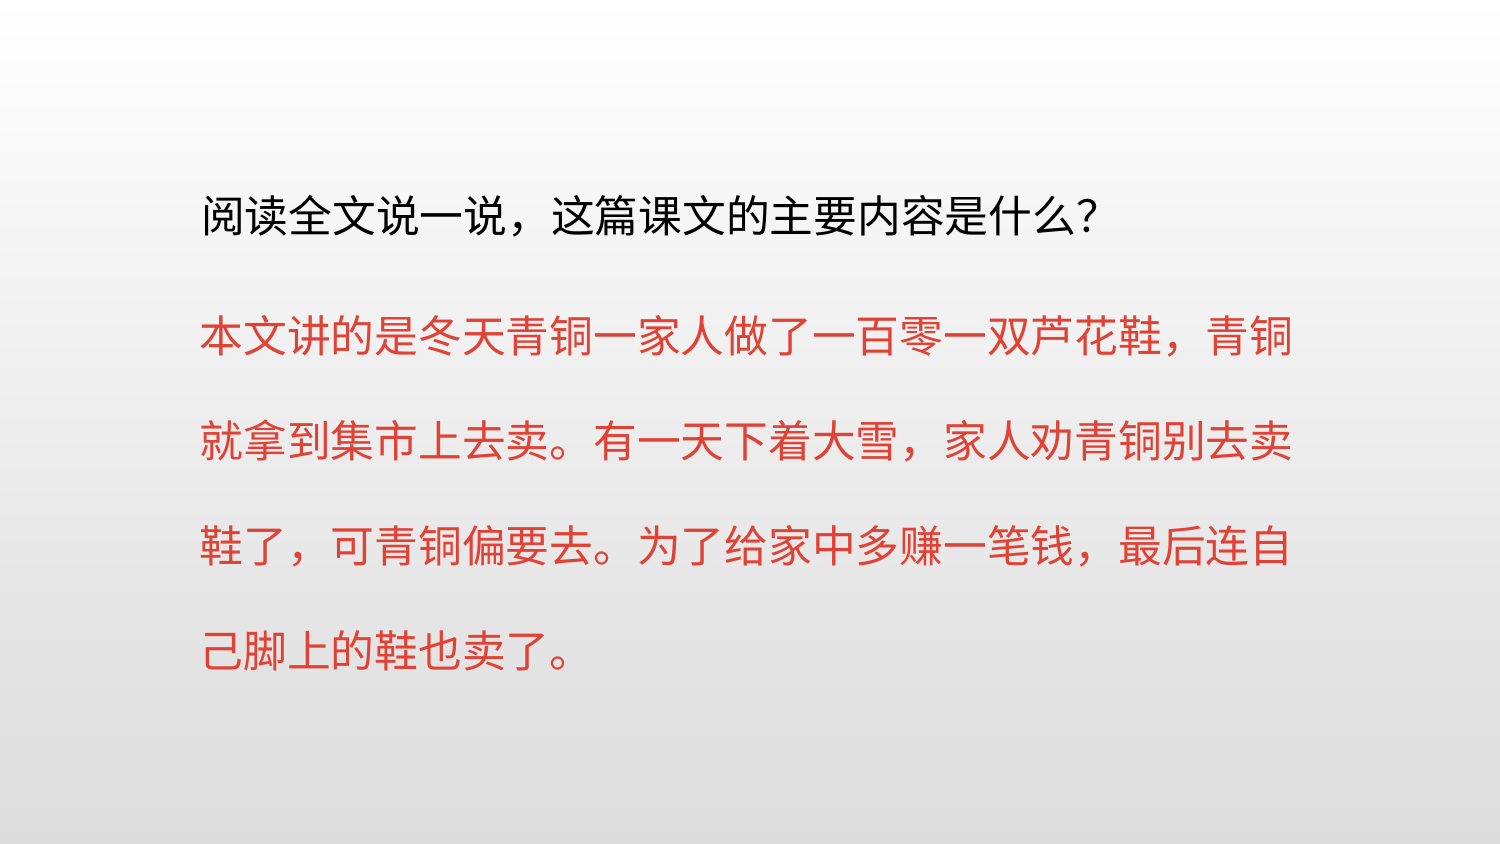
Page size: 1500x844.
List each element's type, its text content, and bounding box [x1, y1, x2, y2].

text_box 本文讲的是冬天青铜一家人做了一百零一双芦花鞋，青铜就拿到集市上去卖。有一天下着大雪，家人劝青铜别去卖鞋了，可青铜偏要去。为了给家中多赚一笔钱，最后连自己脚上的鞋也卖了。 [188, 250, 1312, 683]
text_box 阅读全文说一说，这篇课文的主要内容是什么？ [189, 130, 1188, 247]
